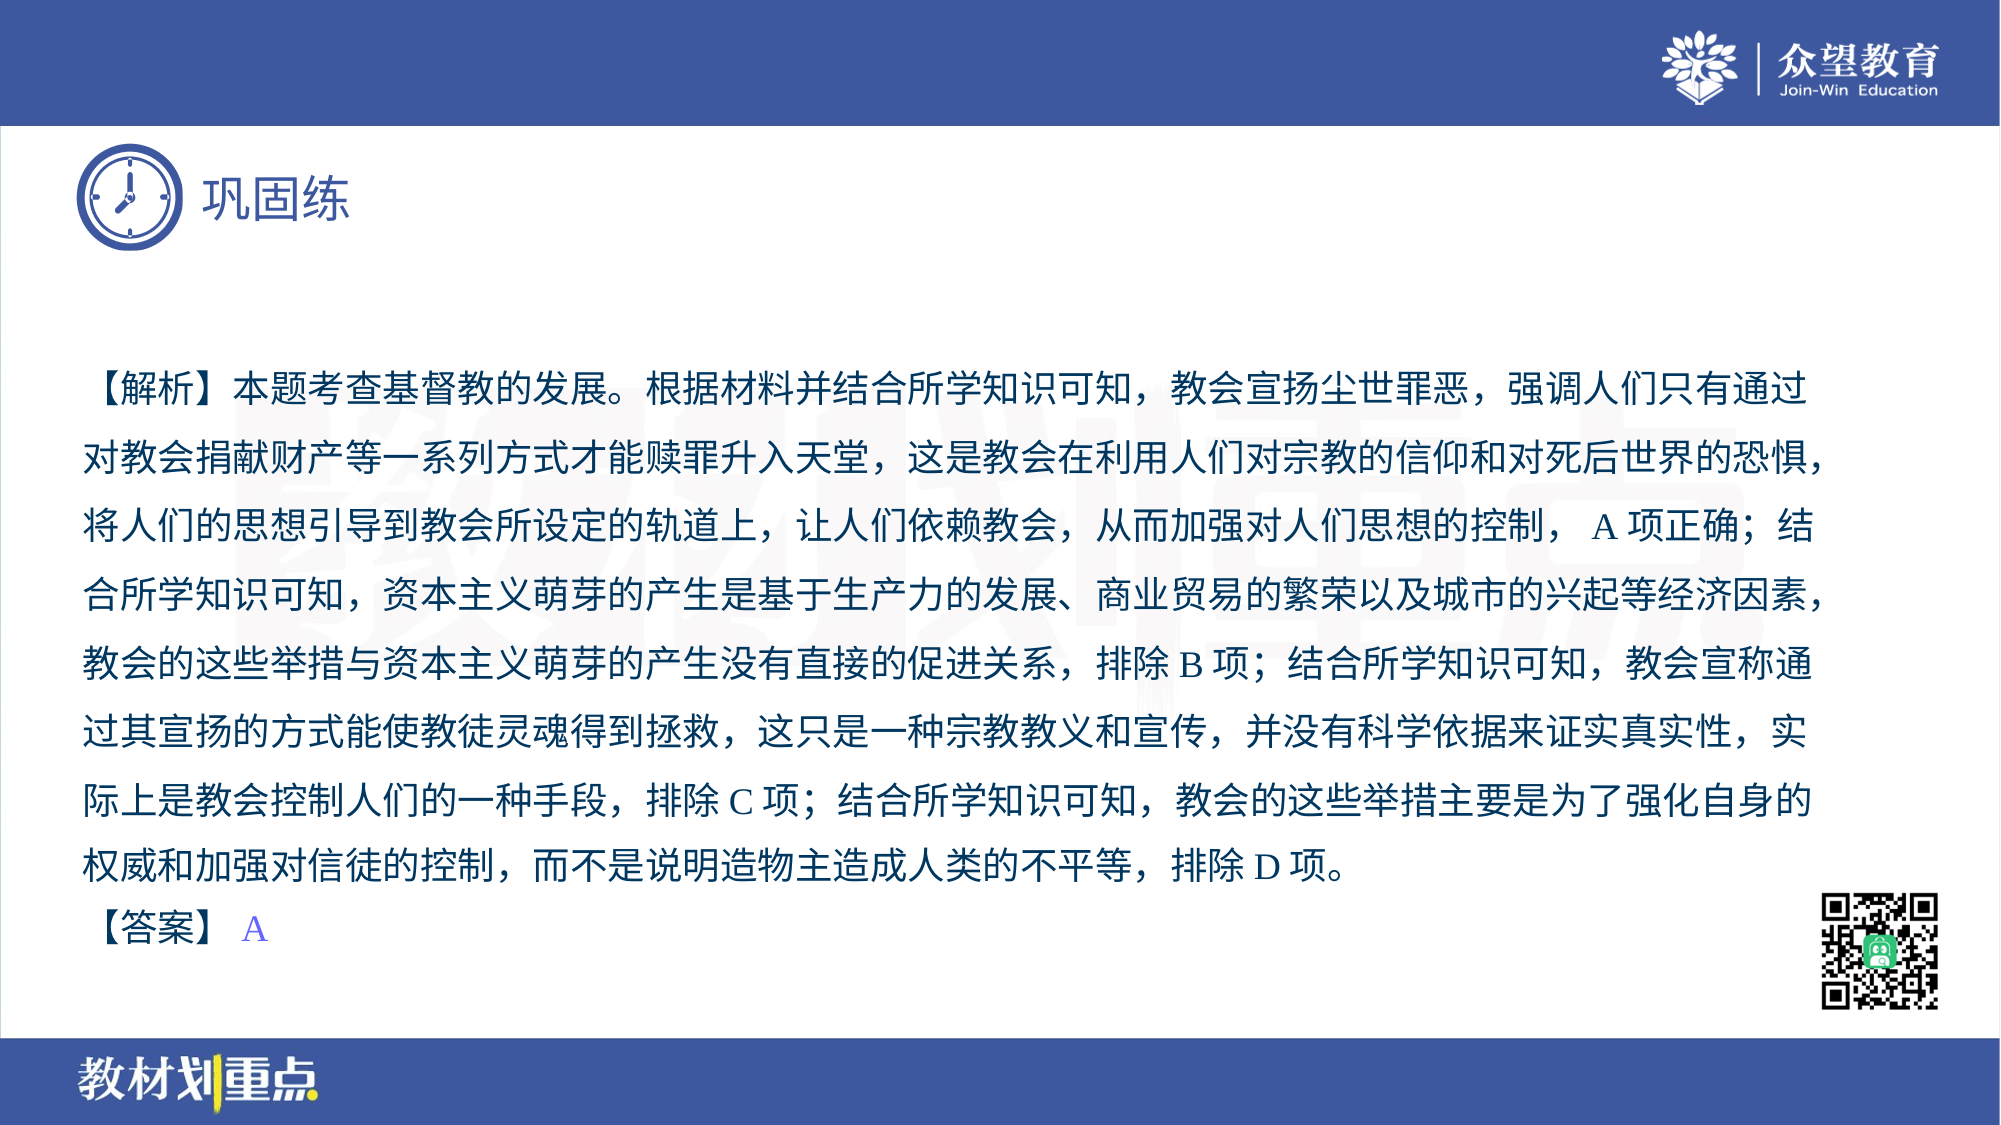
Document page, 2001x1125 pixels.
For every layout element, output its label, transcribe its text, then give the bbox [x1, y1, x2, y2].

text_box 【答案】A [82, 882, 1817, 943]
picture [0, 0, 2000, 1125]
text_box 【解析】本题考查基督教的发展。根据材料并结合所学知识可知，教会宣扬尘世罪恶，强调人们只有通过 对教会捐献财产等一系列方式才能赎罪升入天堂，这是教会在利用人们对宗教的信仰和对死后世界的恐惧， 将人们的思想引导到教会所设定的轨道上，让人们依赖教会，从而加强对人们思想的控制，A项正确；结 合所学知识可知，资本主义萌芽的产生是基于生产力的发展、商业贸易的繁荣以及城市的兴起等经济因素， 教会的这些举措与资本主义萌芽的产生没有直接的促进关系，排除B项；结合所学知识可知，教会宣称通 过其宣扬的方式能使教徒灵魂得到拯救，这只是一种宗教教义和宣传，并没有科学依据来证实真实性，实 际上是教会控制人们的一种手段，排除C项；结合所学知识可知，教会的这些举措主要是为了强化自身的 权威和加强对信徒的控制，而不是说明造物主造成人类的不平等，排除D项。 [82, 340, 1817, 881]
